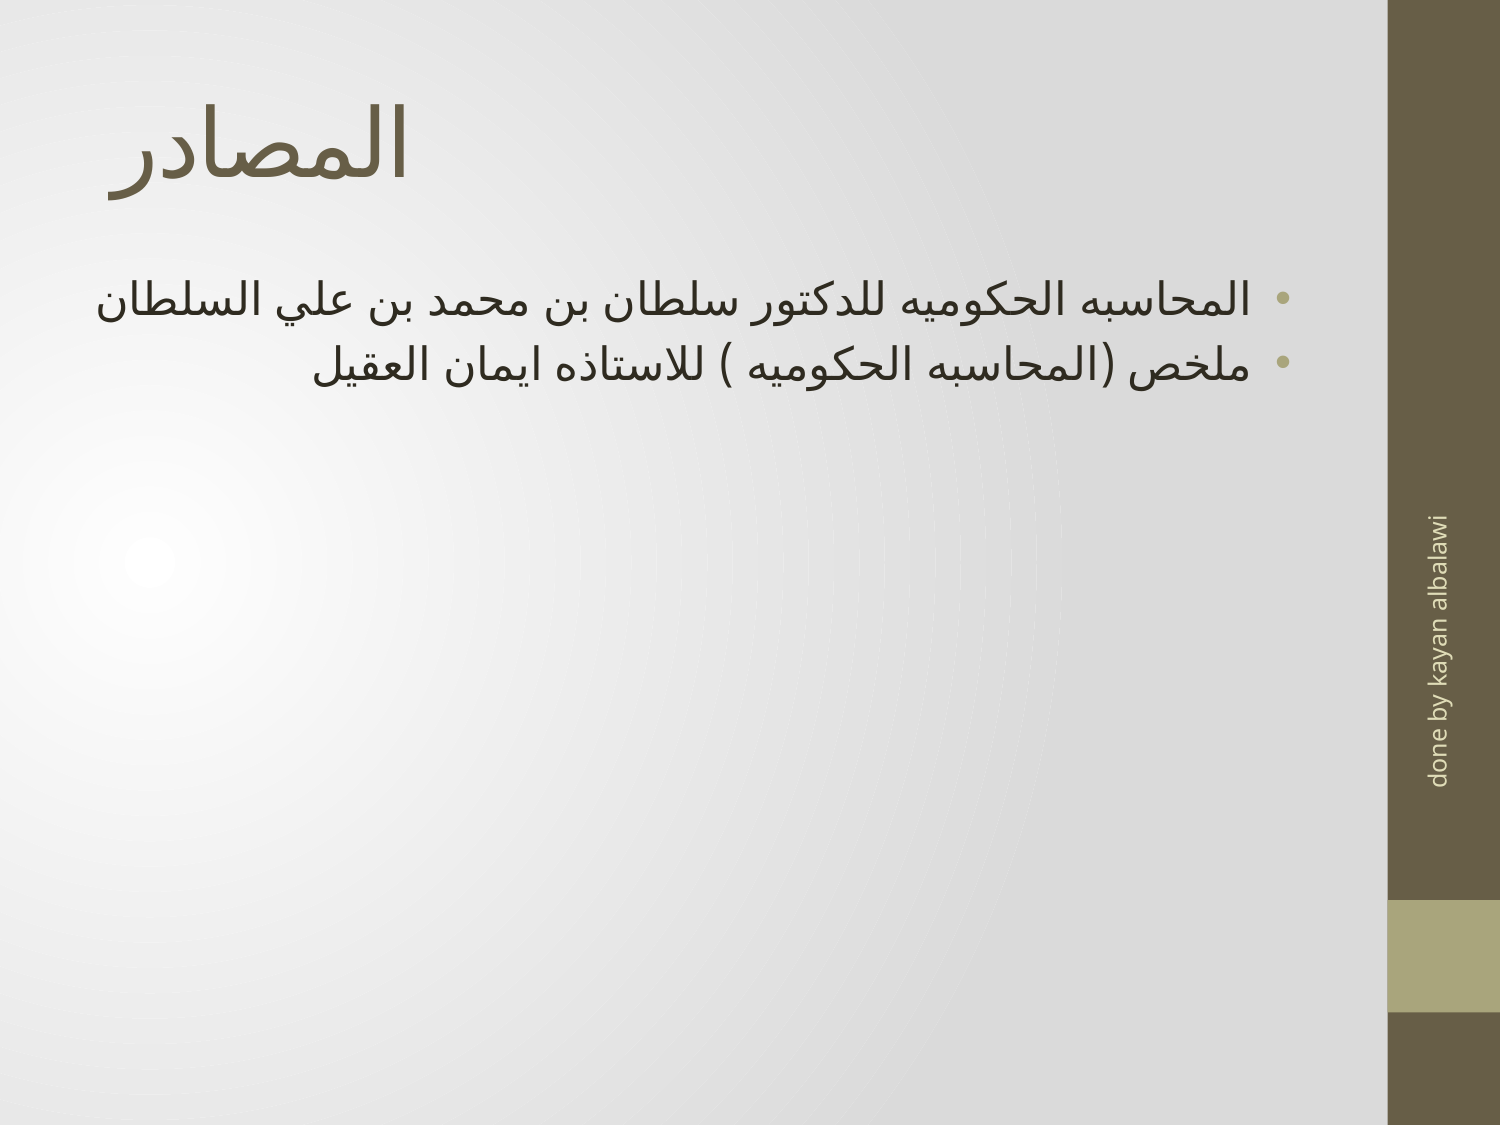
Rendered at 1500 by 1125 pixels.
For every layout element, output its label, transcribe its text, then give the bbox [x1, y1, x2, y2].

title المصادر [75, 45, 1325, 233]
list المحاسبه الحكوميه للدكتور سلطان بن محمد بن علي السلطان ملخص (المحاسبه الحكوميه ) للاستاذه ايمان العقيل [75, 262, 1325, 1050]
footer done by kayan albalawi [1408, 500, 1469, 889]
